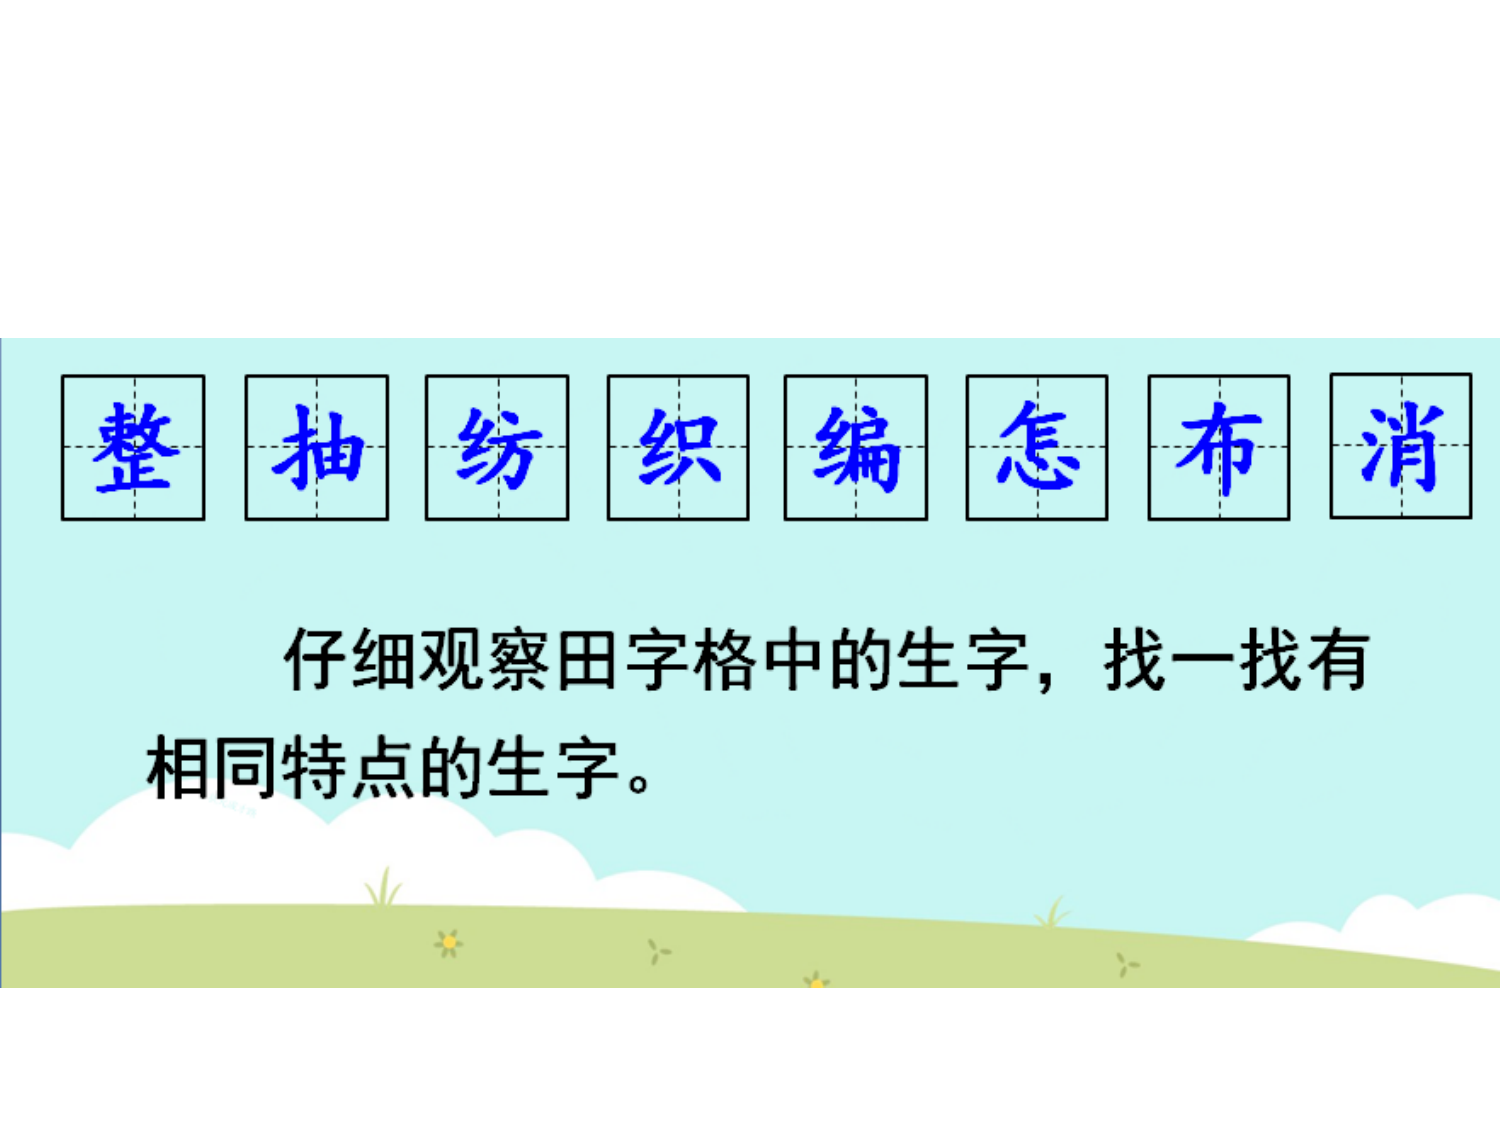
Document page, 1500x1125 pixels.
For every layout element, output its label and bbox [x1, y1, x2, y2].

picture [0, 337, 1500, 988]
